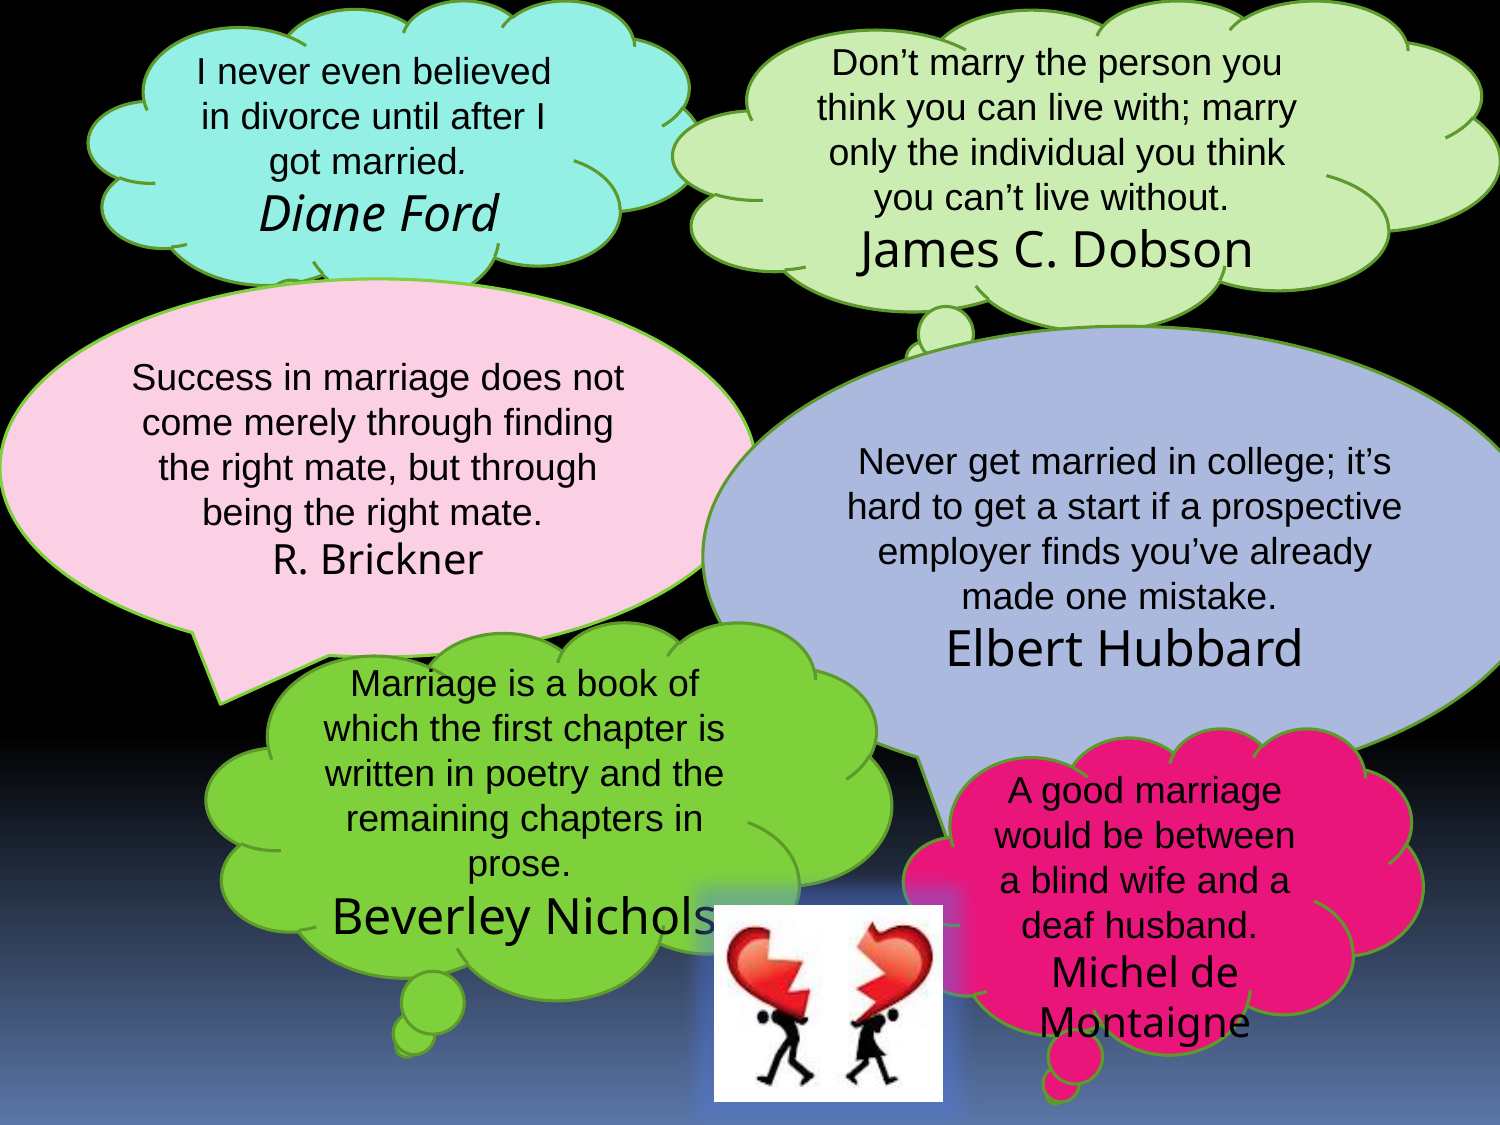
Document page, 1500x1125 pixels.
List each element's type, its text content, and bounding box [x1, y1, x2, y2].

text_box I never even believed in divorce until after I got married. Diane Ford [86, 0, 697, 287]
text_box Don’t marry the person you think you can live with; marry only the individual you think you can’t live without. James C. Dobson [670, 0, 1500, 358]
picture [714, 904, 943, 1102]
text_box Never get married in college; it’s hard to get a start if a prospective employer finds you’ve already made one mistake. Elbert Hubbard [701, 324, 1500, 836]
text_box A good marriage would be between a blind wife and a deaf husband. Michel de Montaigne [902, 727, 1425, 1106]
text_box Success in marriage does not come merely through finding the right mate, but through being the right mate. R. Brickner [0, 277, 755, 706]
text_box Marriage is a book of which the first chapter is written in poetry and the remaining chapters in prose. Beverley Nichols [204, 621, 894, 1059]
